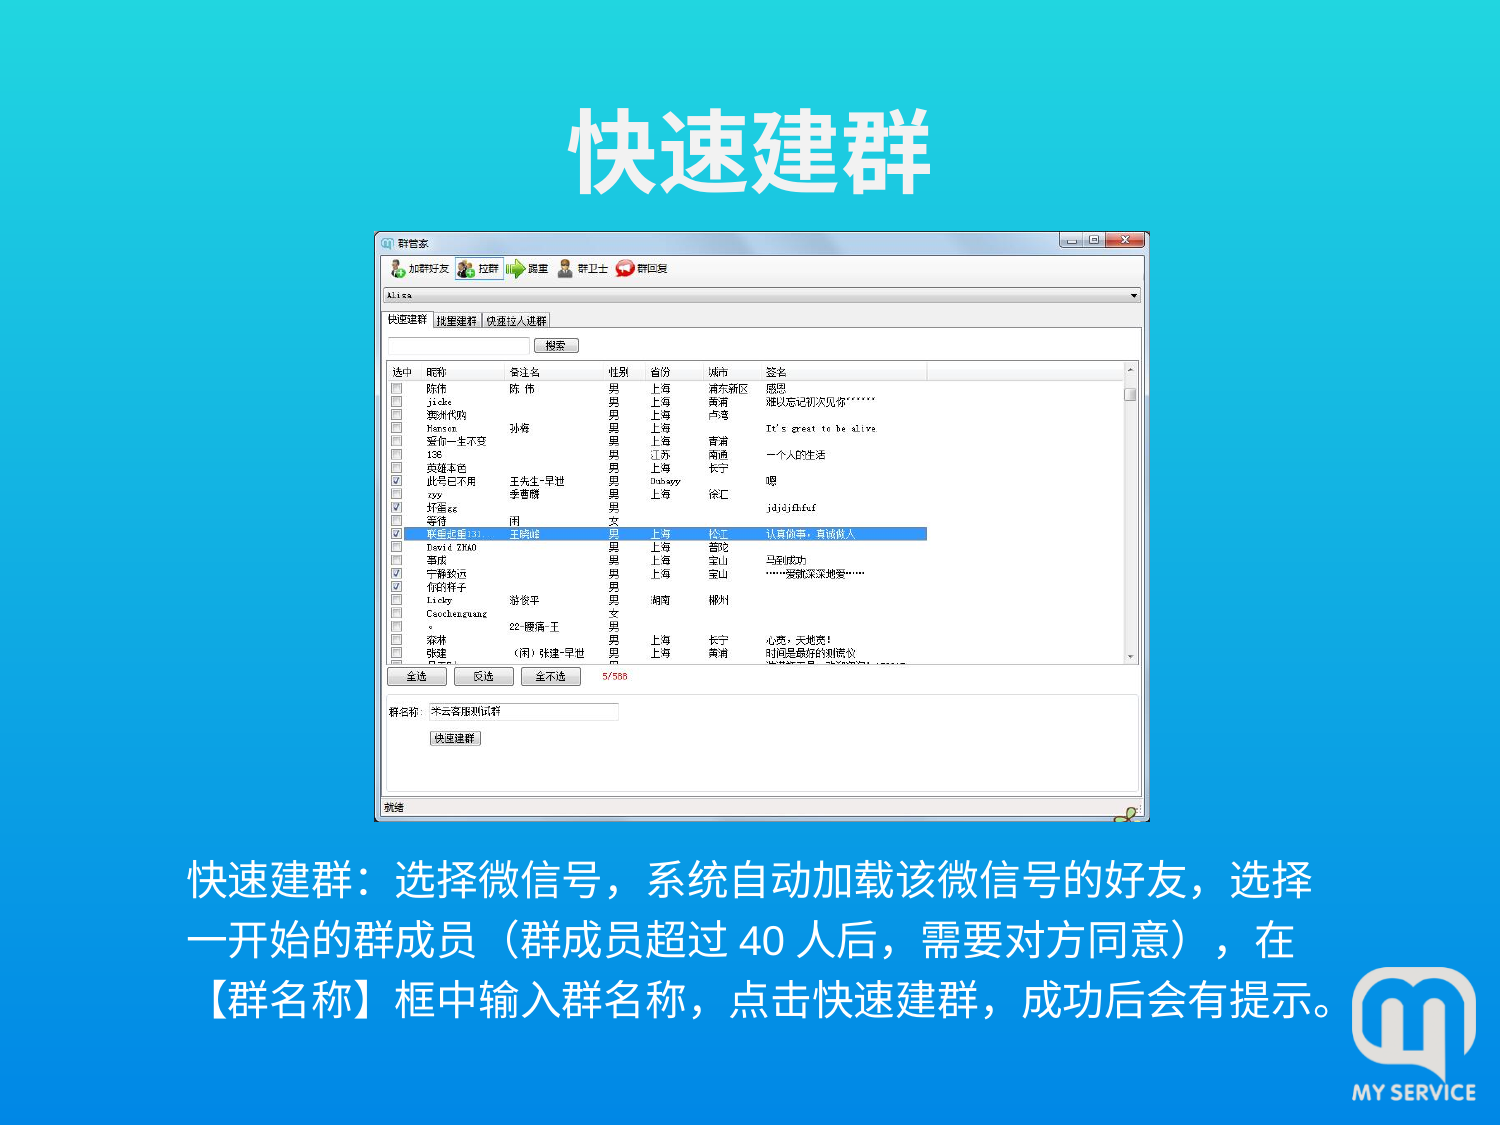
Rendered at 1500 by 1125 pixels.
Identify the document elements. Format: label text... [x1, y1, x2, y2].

picture [0, 230, 1500, 821]
text_box 快速建群：选择微信号，系统自动加载该微信号的好友，选择一开始的群成员（群成员超过40人后，需要对方同意），在【群名称】框中输入群名称，点击快速建群，成功后会有提示。 [171, 836, 1353, 1032]
title 快速建群 [75, 45, 1425, 233]
picture [1352, 967, 1476, 1107]
